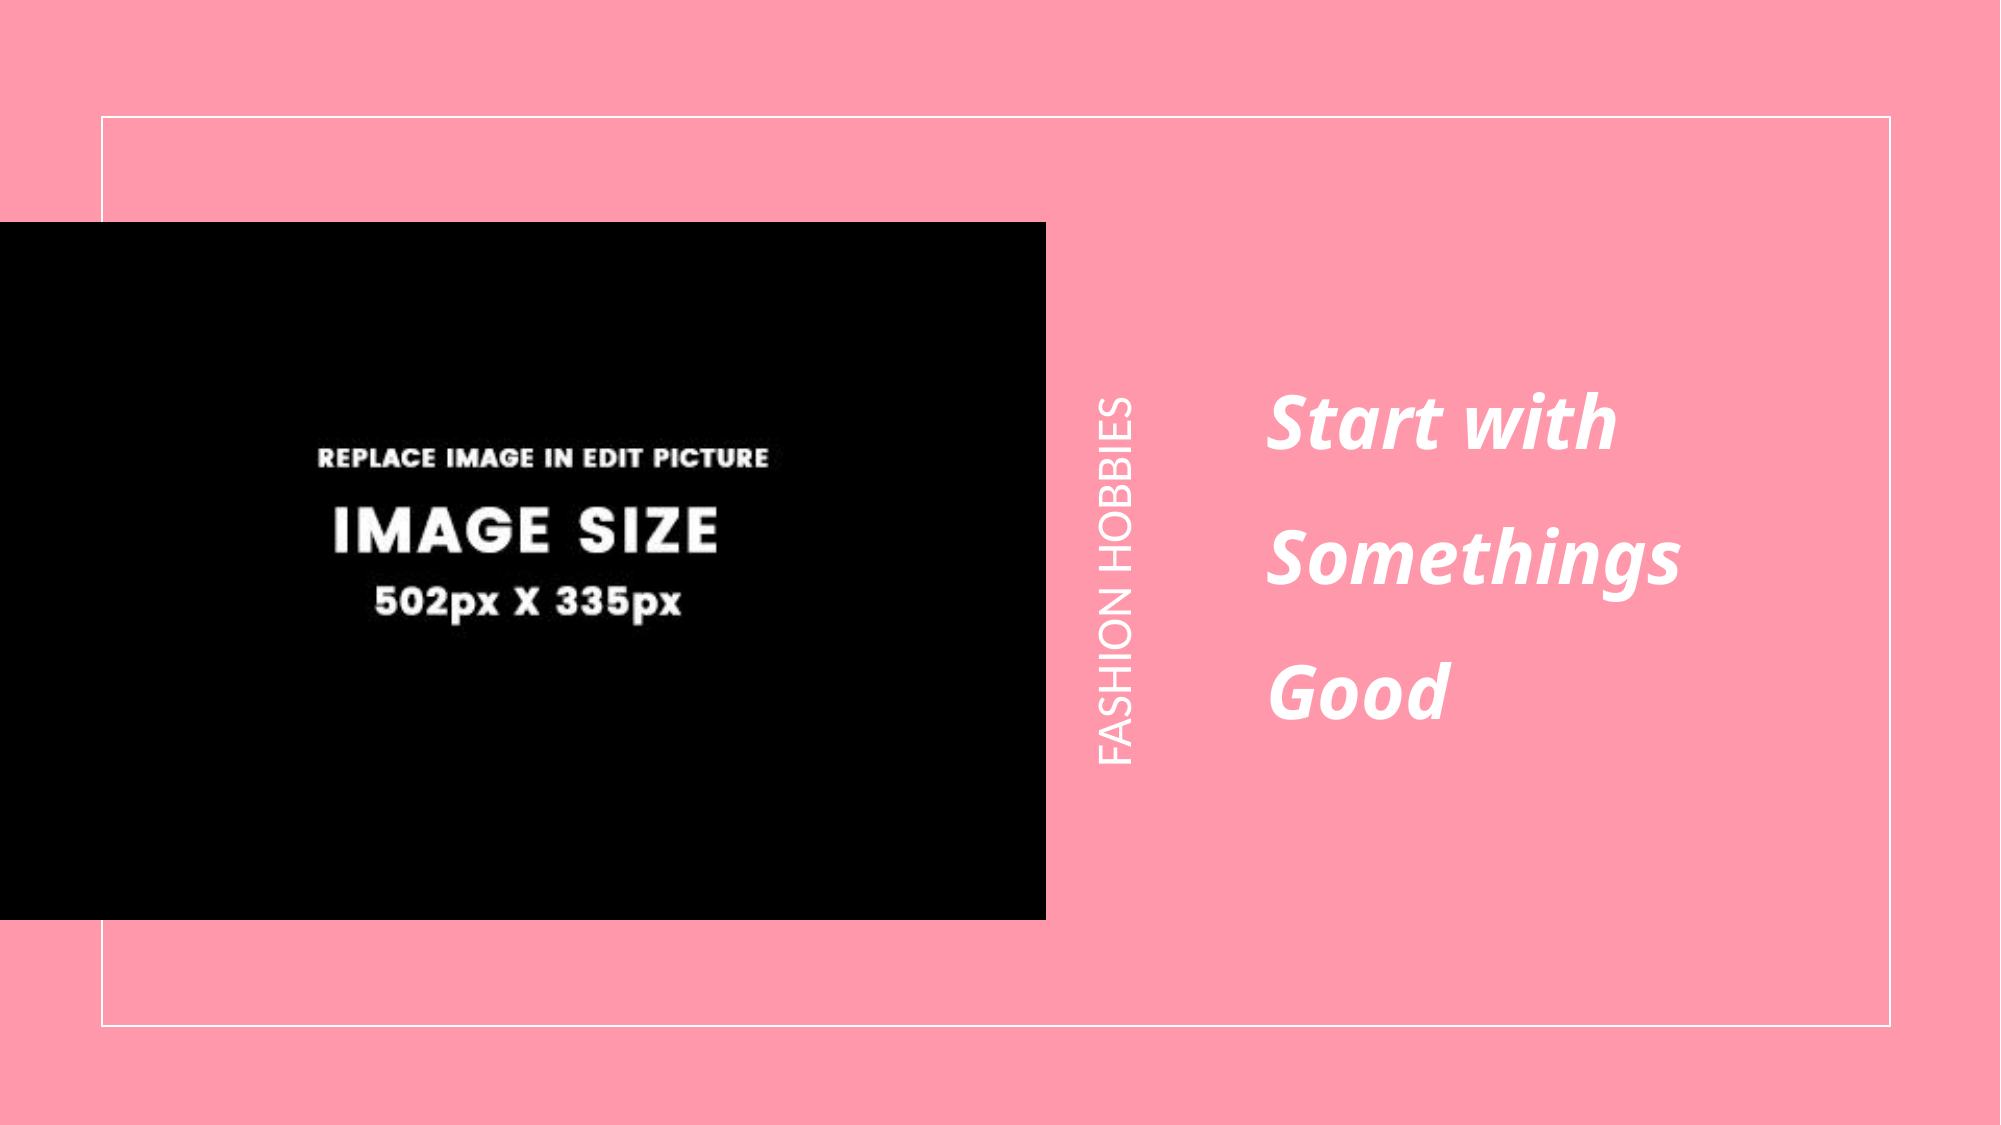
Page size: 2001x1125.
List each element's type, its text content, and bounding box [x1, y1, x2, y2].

text_box FASHION HOBBIES [1073, 283, 1150, 783]
text_box [101, 116, 1890, 1026]
text_box Start with Somethings Good [1251, 321, 1734, 729]
picture [0, 222, 1046, 921]
